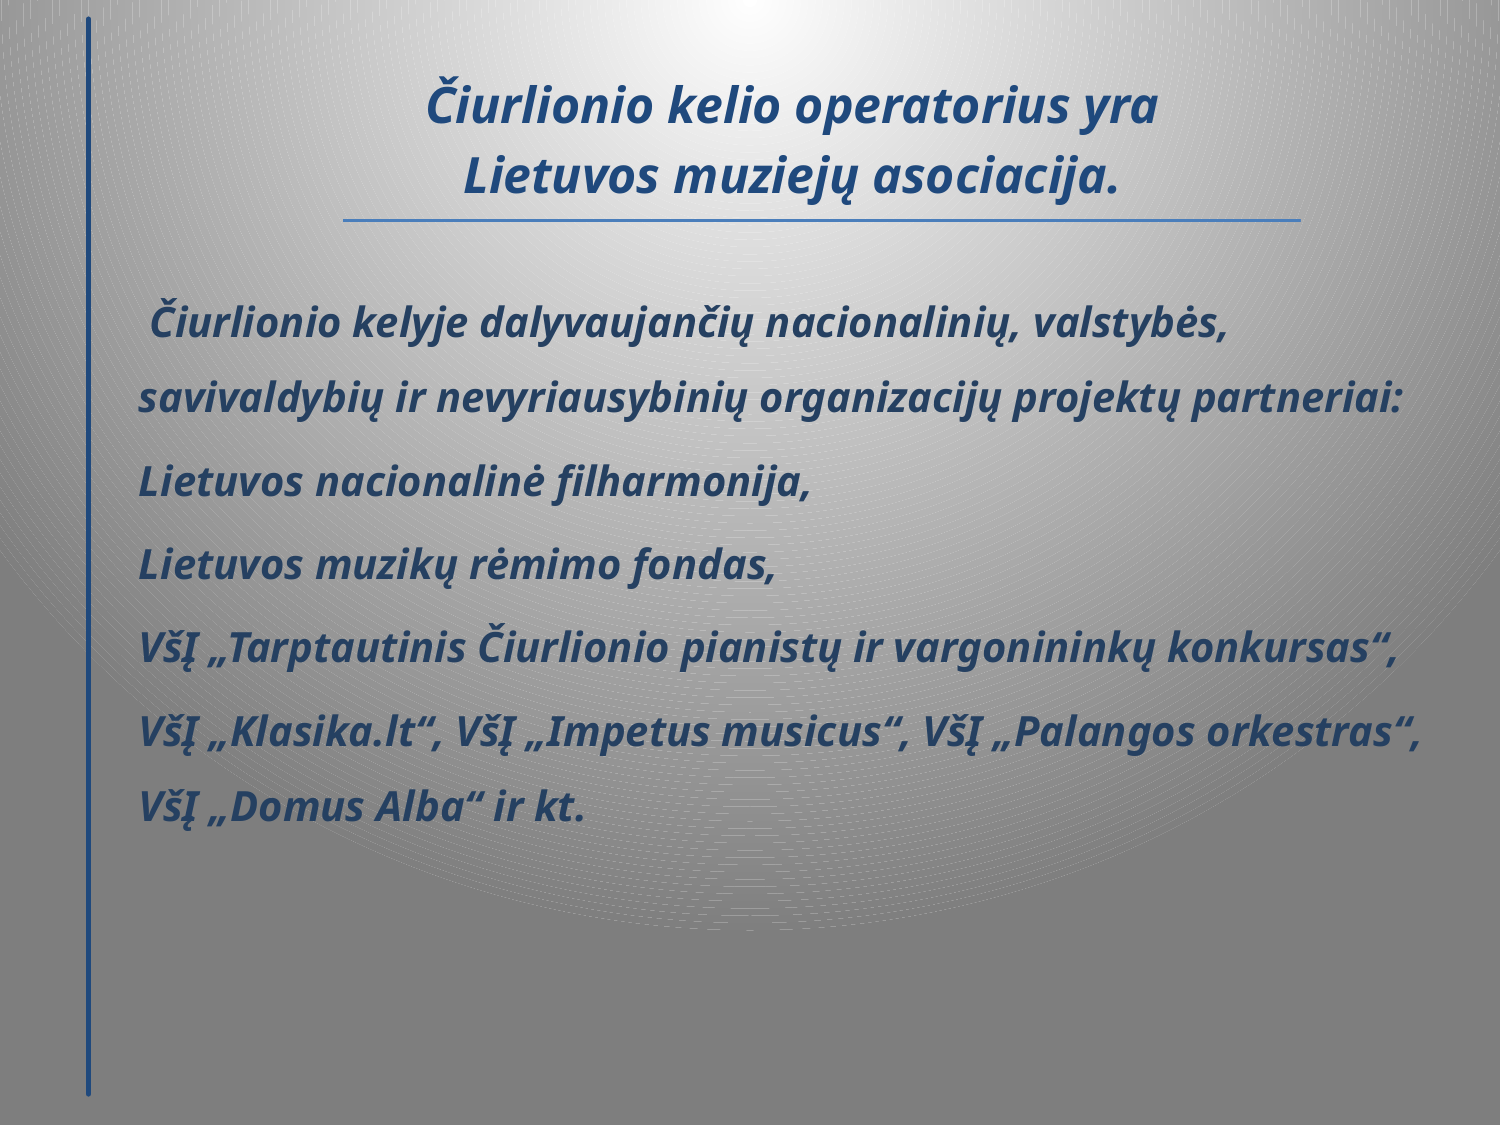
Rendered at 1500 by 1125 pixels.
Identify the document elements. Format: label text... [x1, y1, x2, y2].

picture [343, 219, 1301, 223]
list Čiurlionio kelio operatorius yra Lietuvos muziejų asociacija. Čiurlionio kelyje dalyvaujančių nacionalinių, valstybės, savivaldybių ir nevyriausybinių organizacijų projektų partneriai: Lietuvos nacionalinė filharmonija, Lietuvos muzikų rėmimo fondas, VšĮ „Tarptautinis Čiurlionio pianistų ir vargonininkų konkursas“, VšĮ „Klasika.lt“, VšĮ „Impetus musicus“, VšĮ „Palangos orkestras“, VšĮ „Domus Alba“ ir kt. [123, 66, 1474, 1035]
